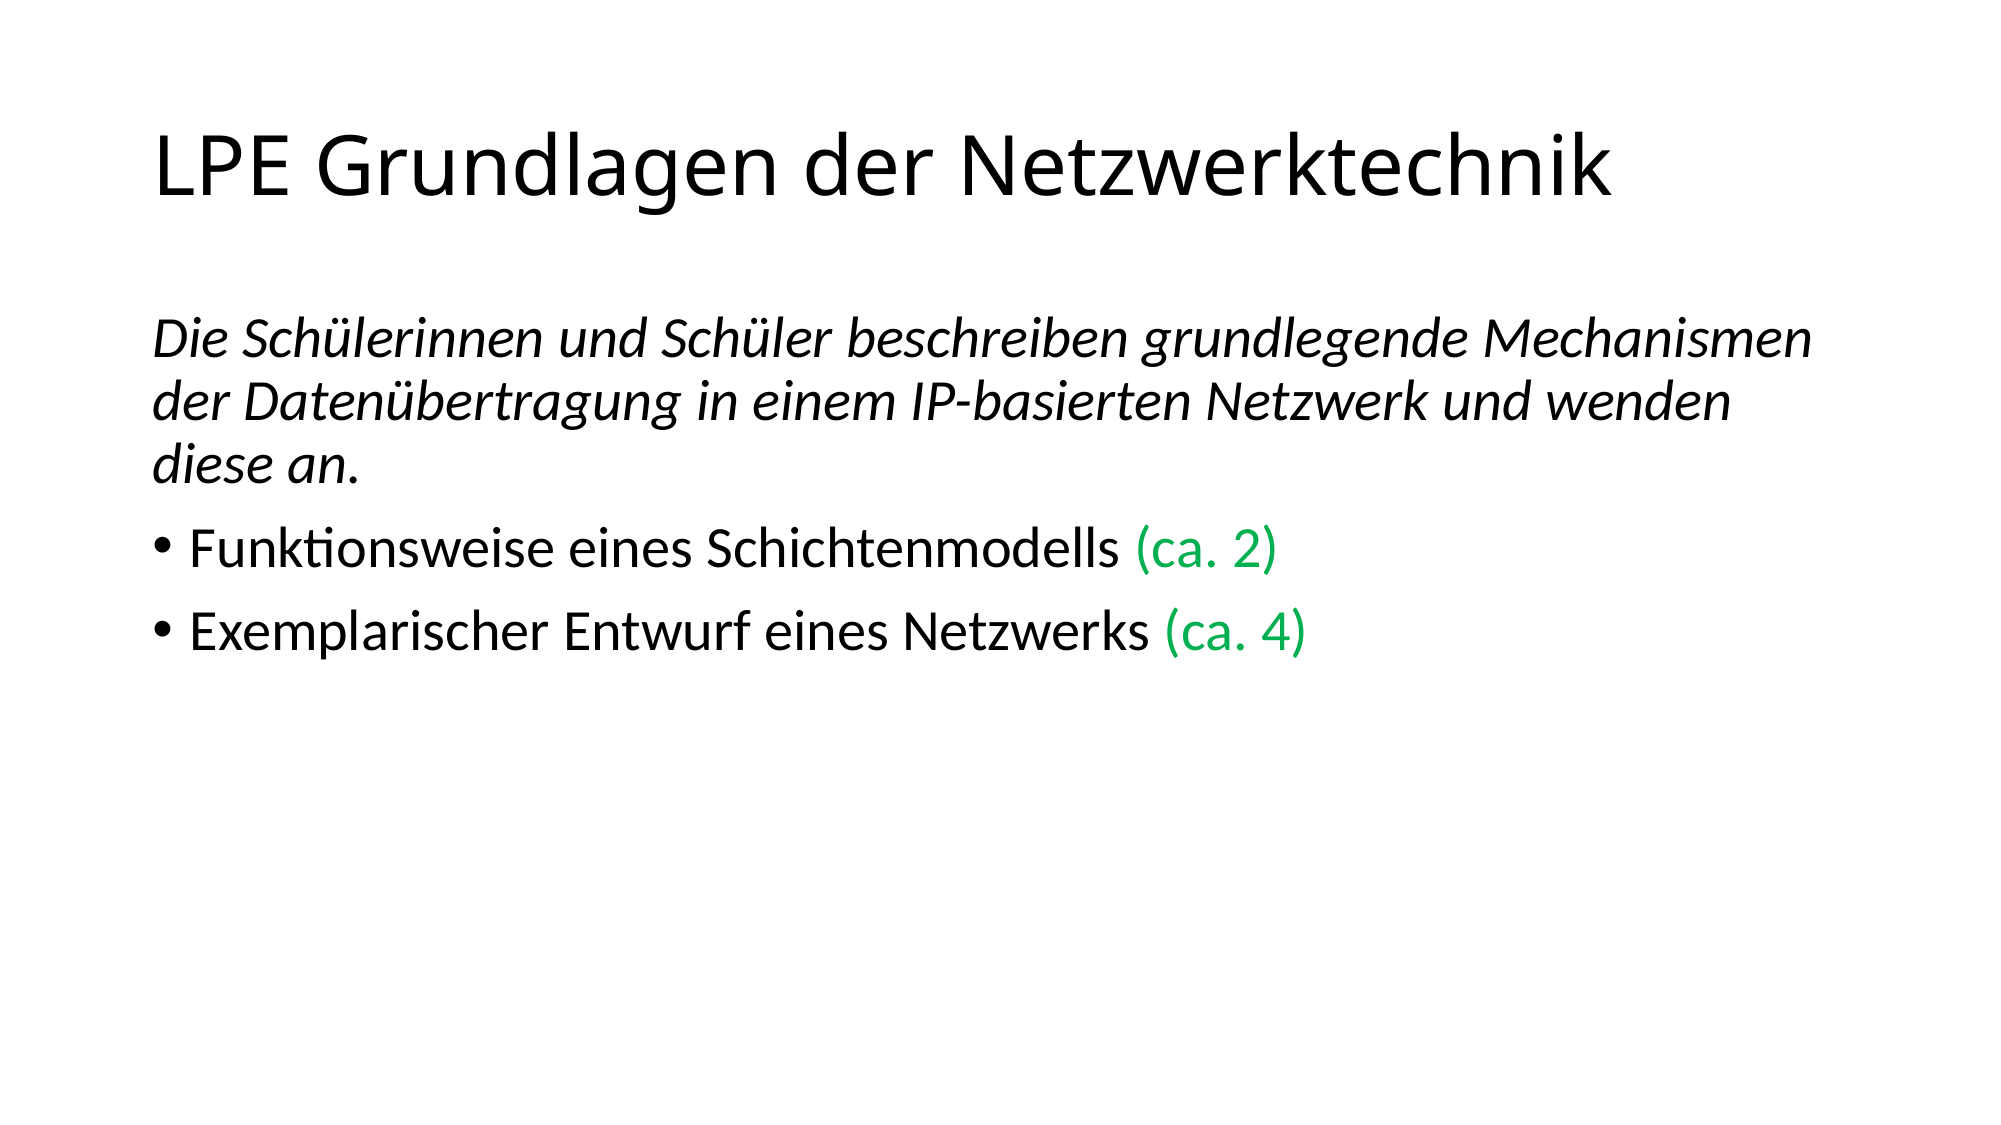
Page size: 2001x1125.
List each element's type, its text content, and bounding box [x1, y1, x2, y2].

list Die Schülerinnen und Schüler beschreiben grundlegende Mechanismen der Datenübertragung in einem IP-basierten Netzwerk und wenden diese an. Funktionsweise eines Schichtenmodells (ca. 2) Exemplarischer Entwurf eines Netzwerks (ca. 4) [137, 299, 1863, 1014]
title LPE Grundlagen der Netzwerktechnik [137, 59, 1863, 278]
